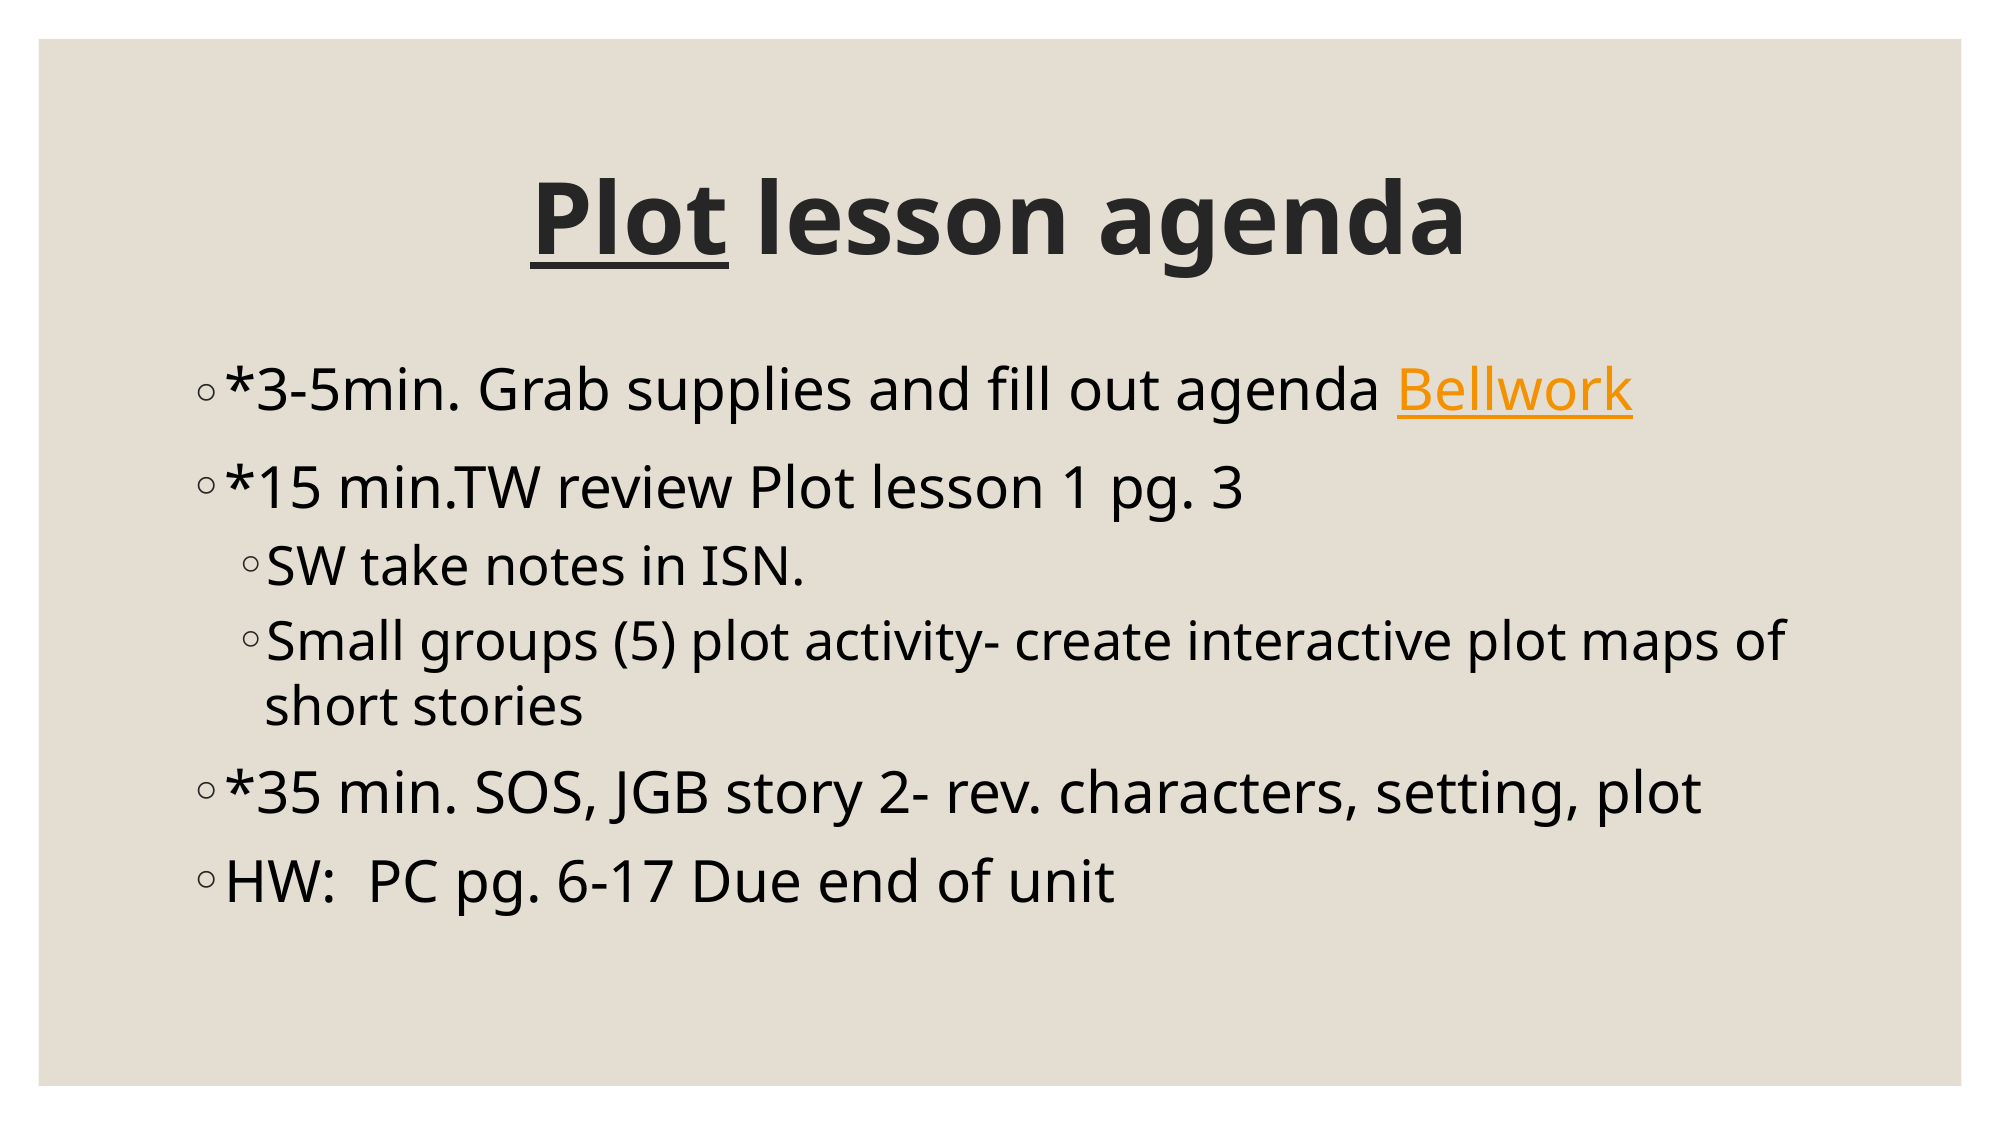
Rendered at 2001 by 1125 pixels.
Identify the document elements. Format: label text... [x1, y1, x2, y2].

title Plot lesson agenda [174, 105, 1825, 331]
list *3-5min. Grab supplies and fill out agenda Bellwork *15 min.TW review Plot lesson 1 pg. 3 SW take notes in ISN. Small groups (5) plot activity- create interactive plot maps of short stories *35 min. SOS, JGB story 2- rev. characters, setting, plot HW: PC pg. 6-17 Due end of unit [174, 345, 1825, 990]
